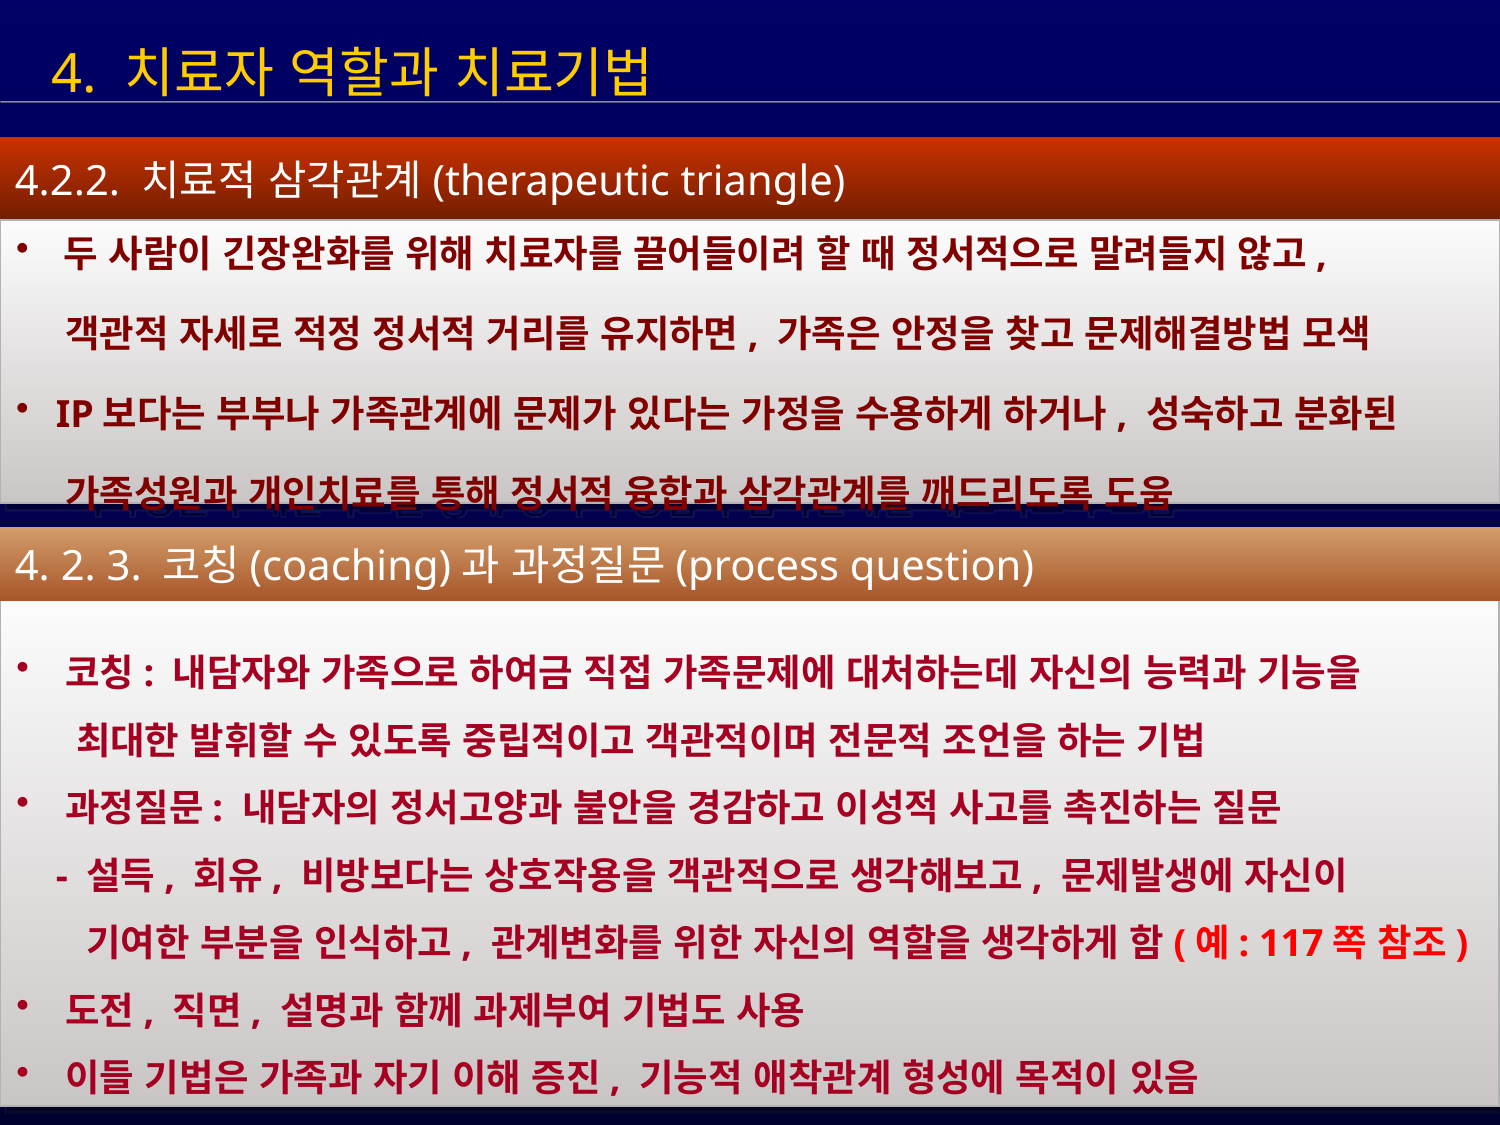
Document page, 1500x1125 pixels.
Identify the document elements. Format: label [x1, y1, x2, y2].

text_box [0, 30, 1500, 1107]
